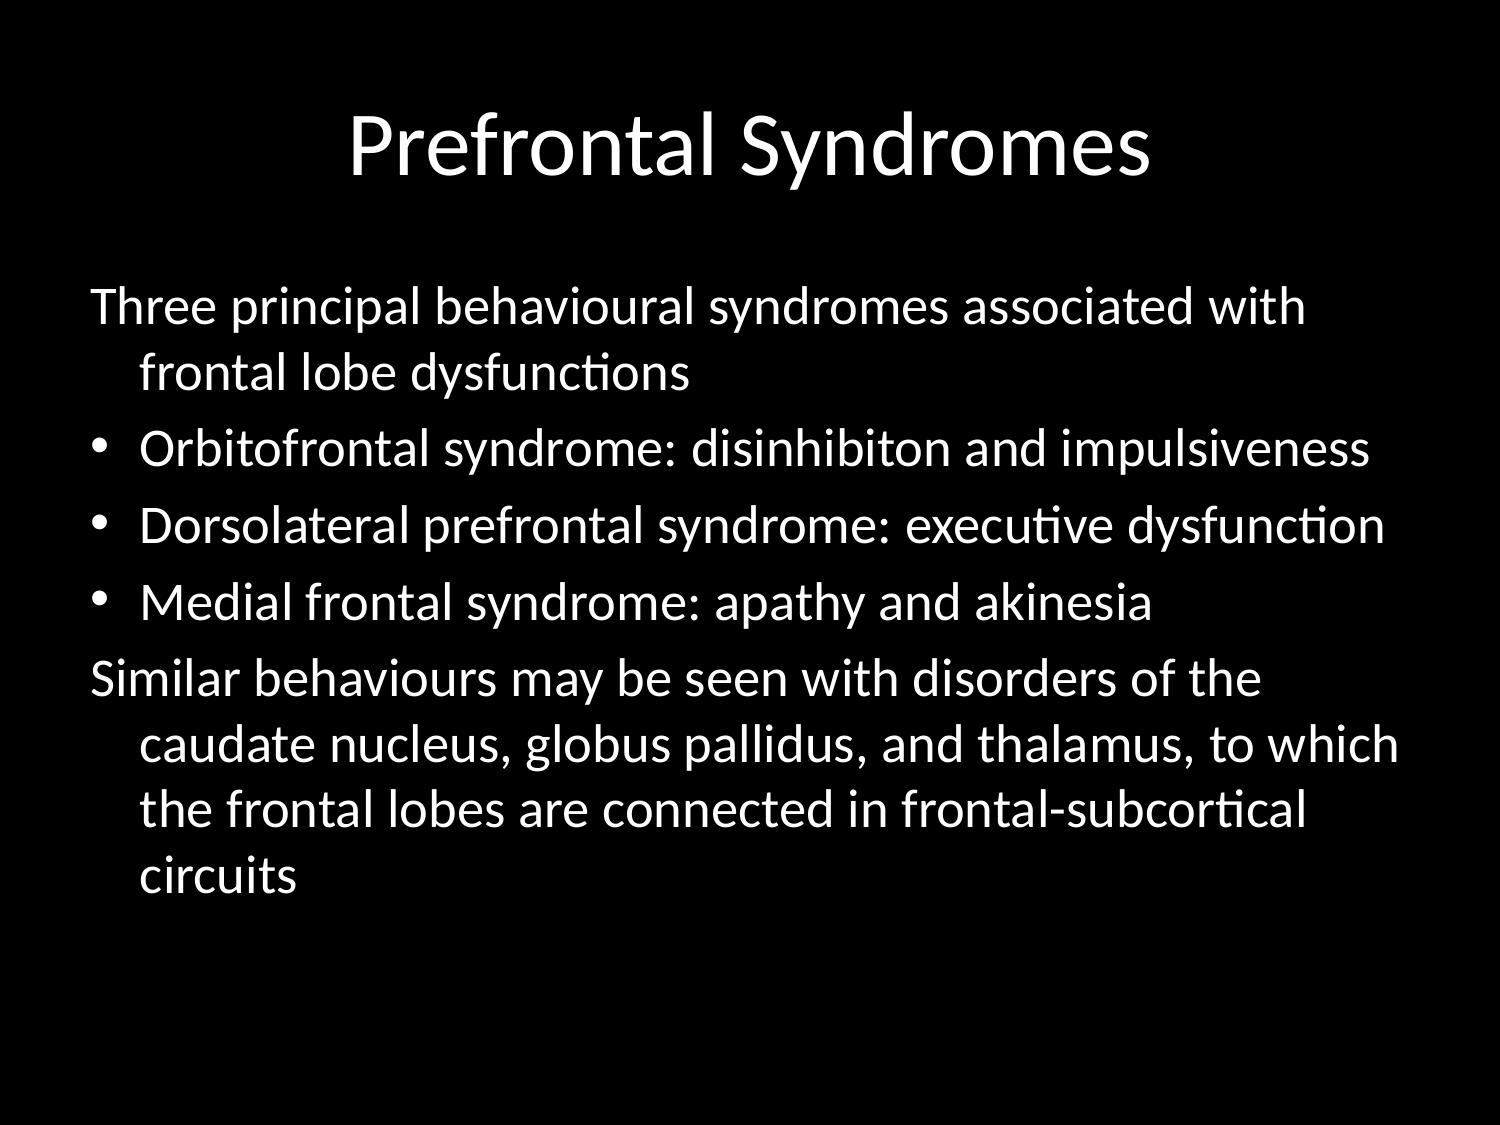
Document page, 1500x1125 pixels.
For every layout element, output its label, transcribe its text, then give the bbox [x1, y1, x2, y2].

list Three principal behavioural syndromes associated with frontal lobe dysfunctions Orbitofrontal syndrome: disinhibiton and impulsiveness Dorsolateral prefrontal syndrome: executive dysfunction Medial frontal syndrome: apathy and akinesia Similar behaviours may be seen with disorders of the caudate nucleus, globus pallidus, and thalamus, to which the frontal lobes are connected in frontal-subcortical circuits [75, 262, 1425, 1005]
title Prefrontal Syndromes [75, 45, 1425, 233]
